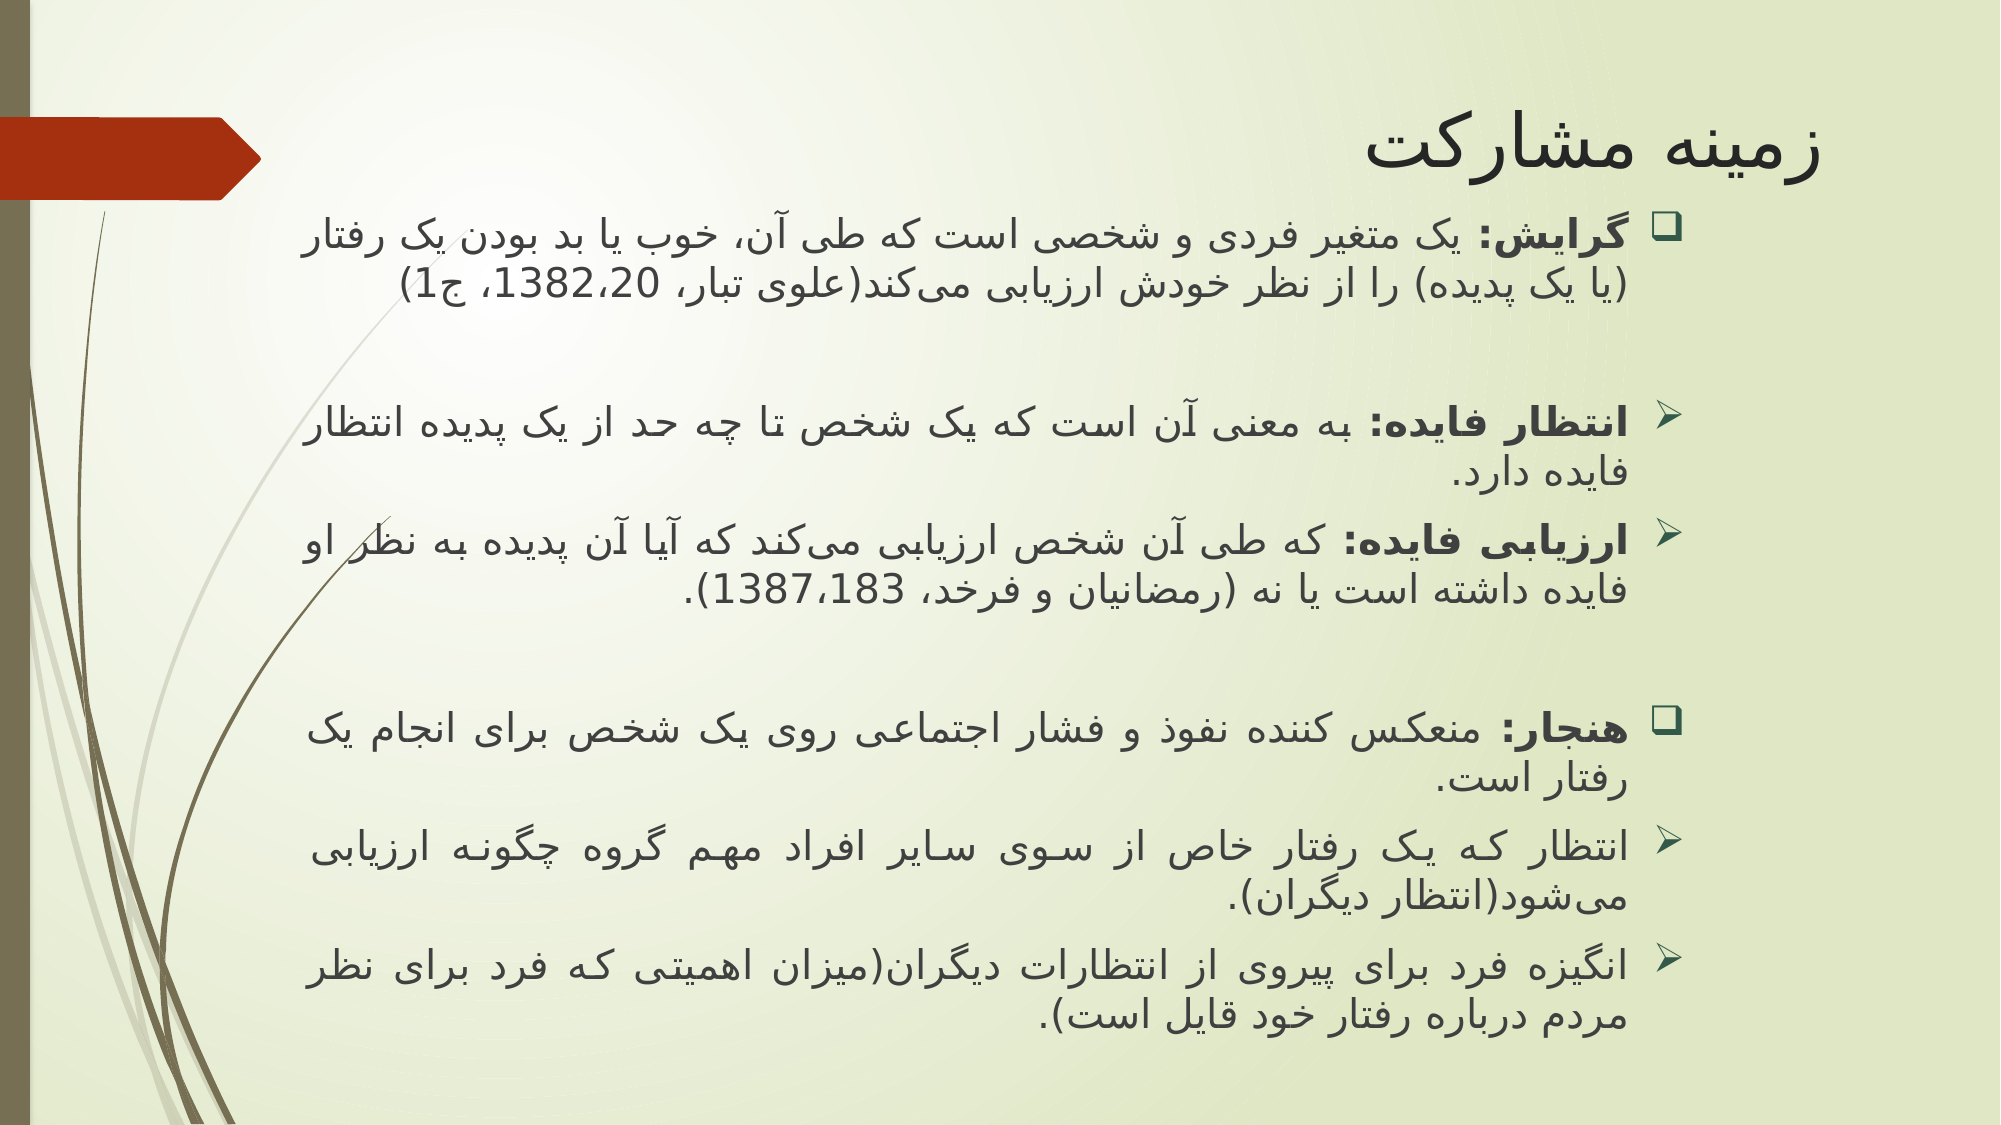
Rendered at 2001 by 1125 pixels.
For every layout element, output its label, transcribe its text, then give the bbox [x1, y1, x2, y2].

list گرایش: یک متغیر فردی و شخصی است که طی آن، خوب یا بد بودن یک رفتار (یا یک پدیده) را از نظر خودش ارزیابی می‌کند(علوی تبار، 1382،20، ج1) انتظار فایده: به معنی آن است که یک شخص تا چه حد از یک پدیده انتظار فایده دارد. ارزیابی فایده: که طی آن شخص ارزیابی می‌کند که‌ آیا آن پدیده به نظر او فایده داشته است یا نه (رمضانیان و فرخد، 1387،183). هنجار: منعکس کننده نفوذ و فشار اجتماعی روی یک شخص برای انجام یک رفتار است. انتظار که یک رفتار خاص از سوی سایر افراد مهم گروه چگونه ارزیابی می‌شود(انتظار دیگران). انگیزه فرد برای پیروی از انتظارات دیگران(میزان اهمیتی که فرد برای نظر مردم درباره رفتار خود قایل است). [287, 200, 1700, 1088]
title زمینه مشارکت [489, 85, 1840, 315]
